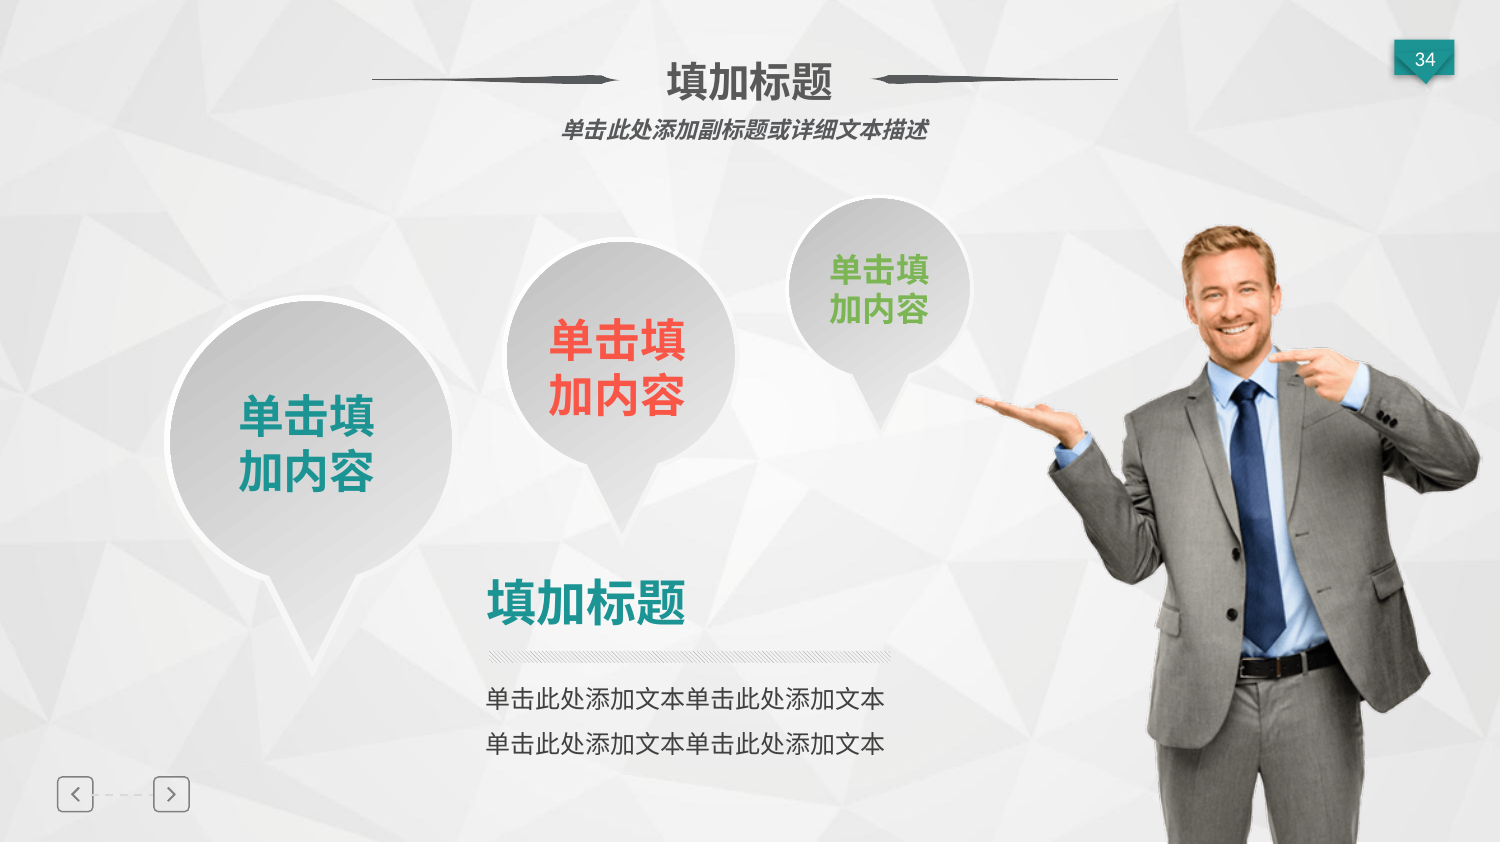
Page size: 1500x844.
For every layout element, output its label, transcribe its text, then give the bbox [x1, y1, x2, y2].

text_box 填加标题 [505, 563, 702, 639]
picture [0, 0, 1500, 844]
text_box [119, 338, 503, 634]
text_box 单击此处添加副标题或详细文本描述 [545, 108, 943, 151]
text_box 单击此处添加文本单击此处添加文本 单击此处添加文本单击此处添加文本 [471, 661, 928, 812]
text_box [466, 272, 776, 511]
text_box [756, 222, 960, 411]
text_box 填加标题 [584, 55, 916, 106]
text_box [487, 649, 893, 661]
